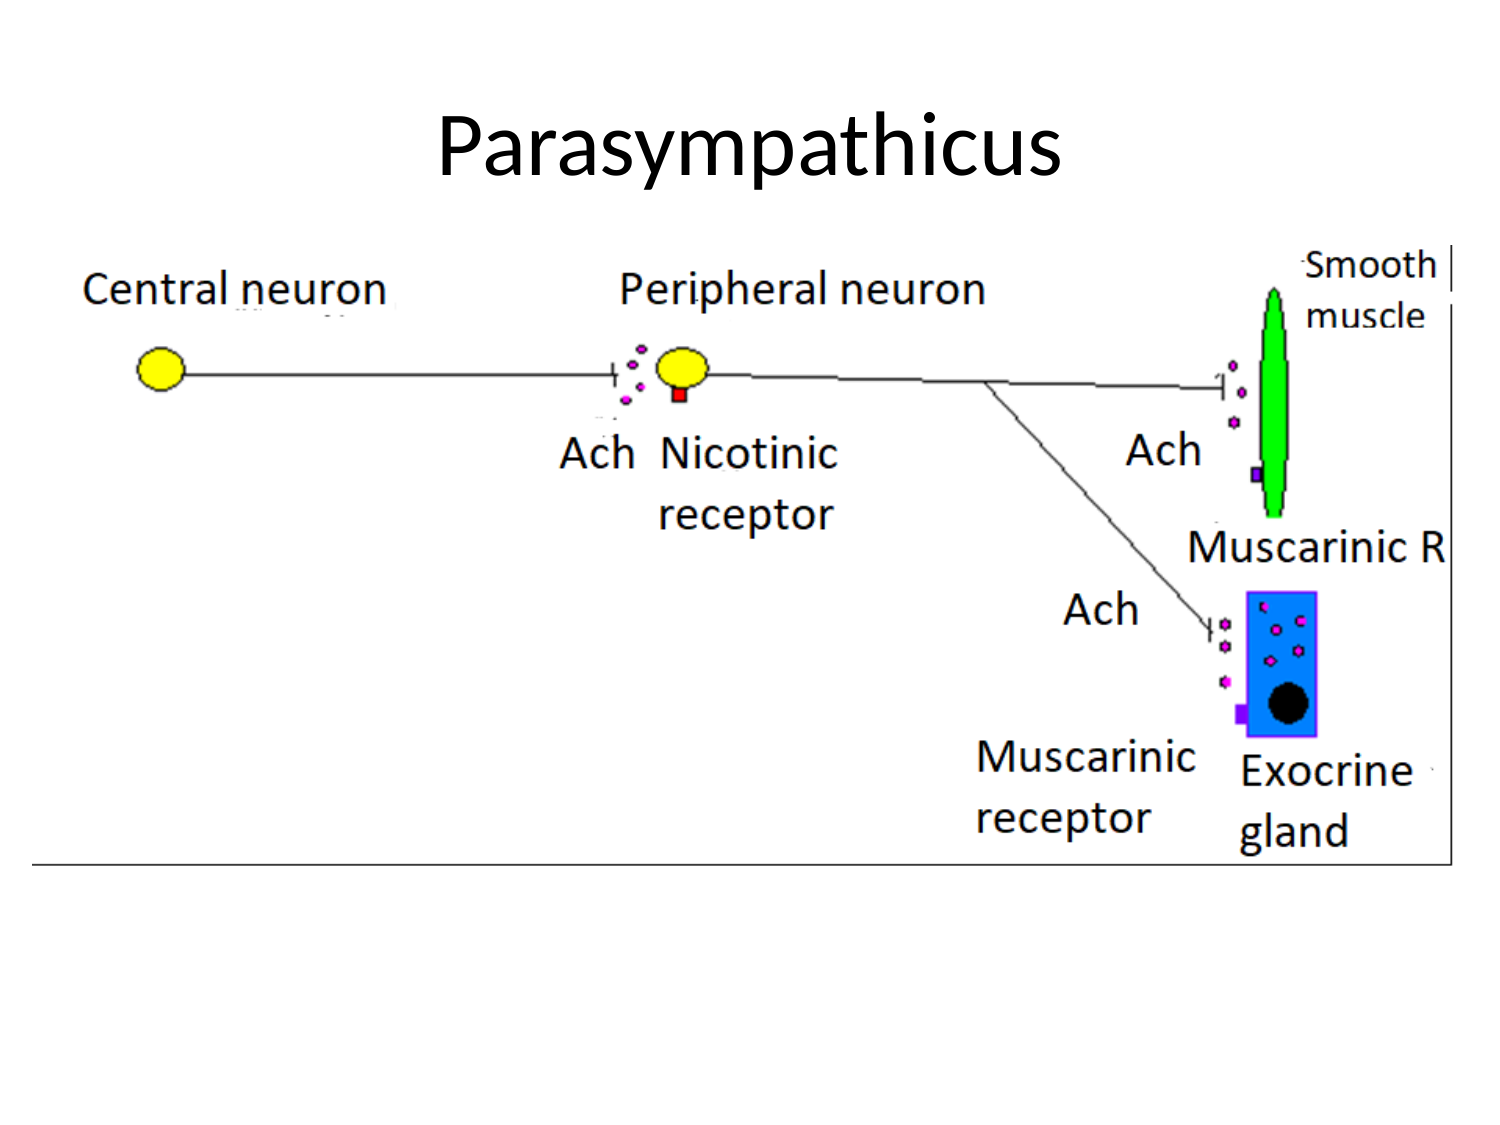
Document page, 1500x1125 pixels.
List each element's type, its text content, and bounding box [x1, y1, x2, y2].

picture [32, 244, 1468, 880]
title Parasympathicus [75, 45, 1425, 233]
